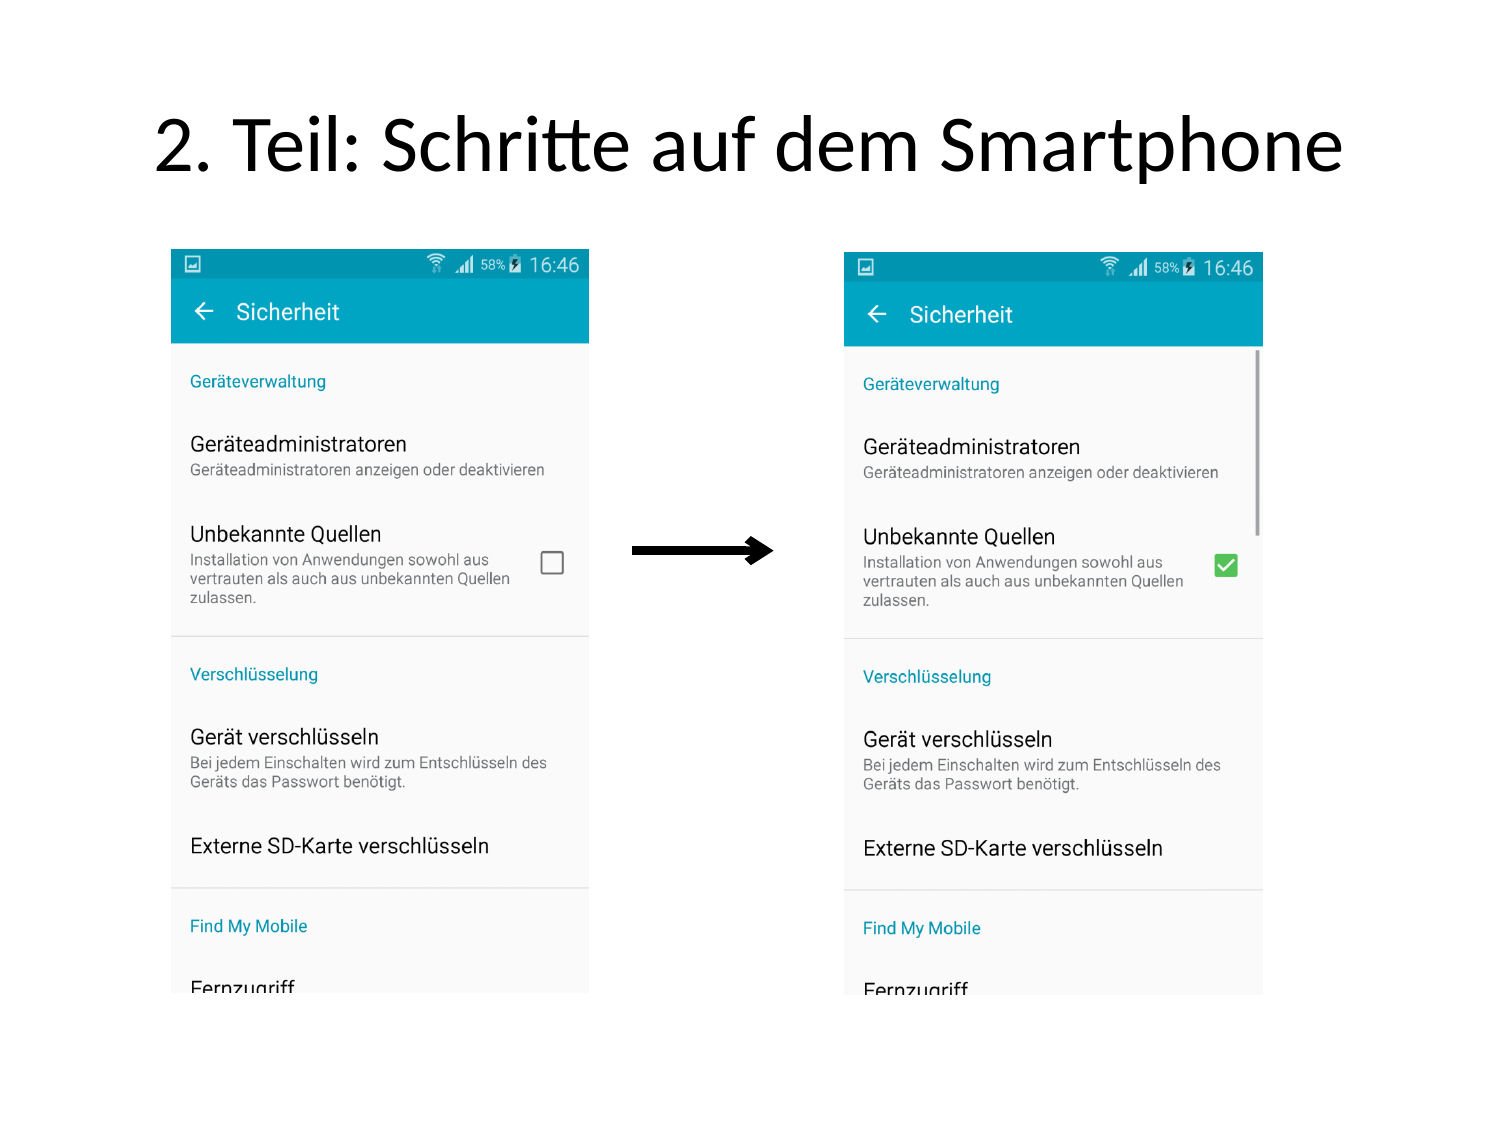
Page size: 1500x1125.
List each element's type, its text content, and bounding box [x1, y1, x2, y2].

picture [844, 252, 1263, 996]
title 2. Teil: Schritte auf dem Smartphone [75, 45, 1425, 233]
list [170, 249, 589, 993]
